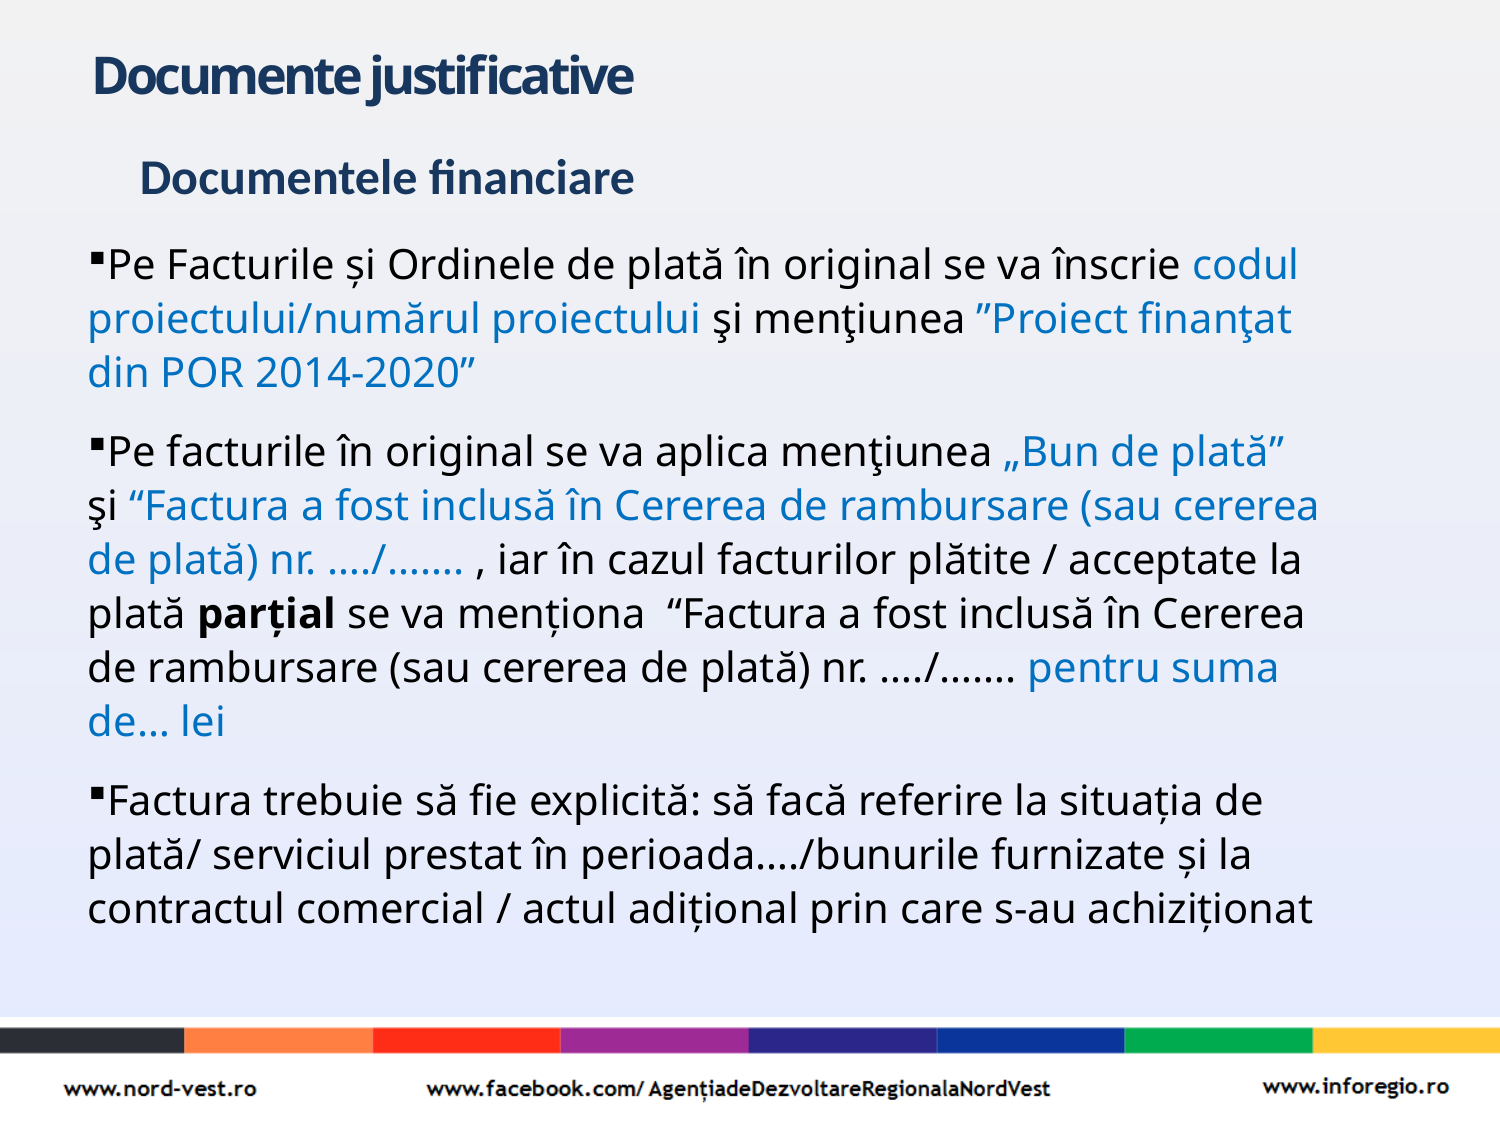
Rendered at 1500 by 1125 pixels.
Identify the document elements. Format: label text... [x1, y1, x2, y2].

picture [0, 1017, 1500, 1125]
text_box Documentele financiare [124, 137, 1422, 213]
text_box Pe Facturile și Ordinele de plată în original se va înscrie codul proiectului/numărul proiectului şi menţiunea ”Proiect finanţat din POR 2014-2020” Pe facturile în original se va aplica menţiunea „Bun de plată” şi “Factura a fost inclusă în Cererea de rambursare (sau cererea de plată) nr. …./……. , iar în cazul facturilor plătite / acceptate la plată parțial se va menționa “Factura a fost inclusă în Cererea de rambursare (sau cererea de plată) nr. …./……. pentru suma de… lei Factura trebuie să fie explicită: să facă referire la situația de plată/ serviciul prestat în perioada…./bunurile furnizate și la contractul comercial / actul adițional prin care s-au achiziționat [87, 234, 1450, 933]
title Documente justificative [89, 42, 1411, 230]
